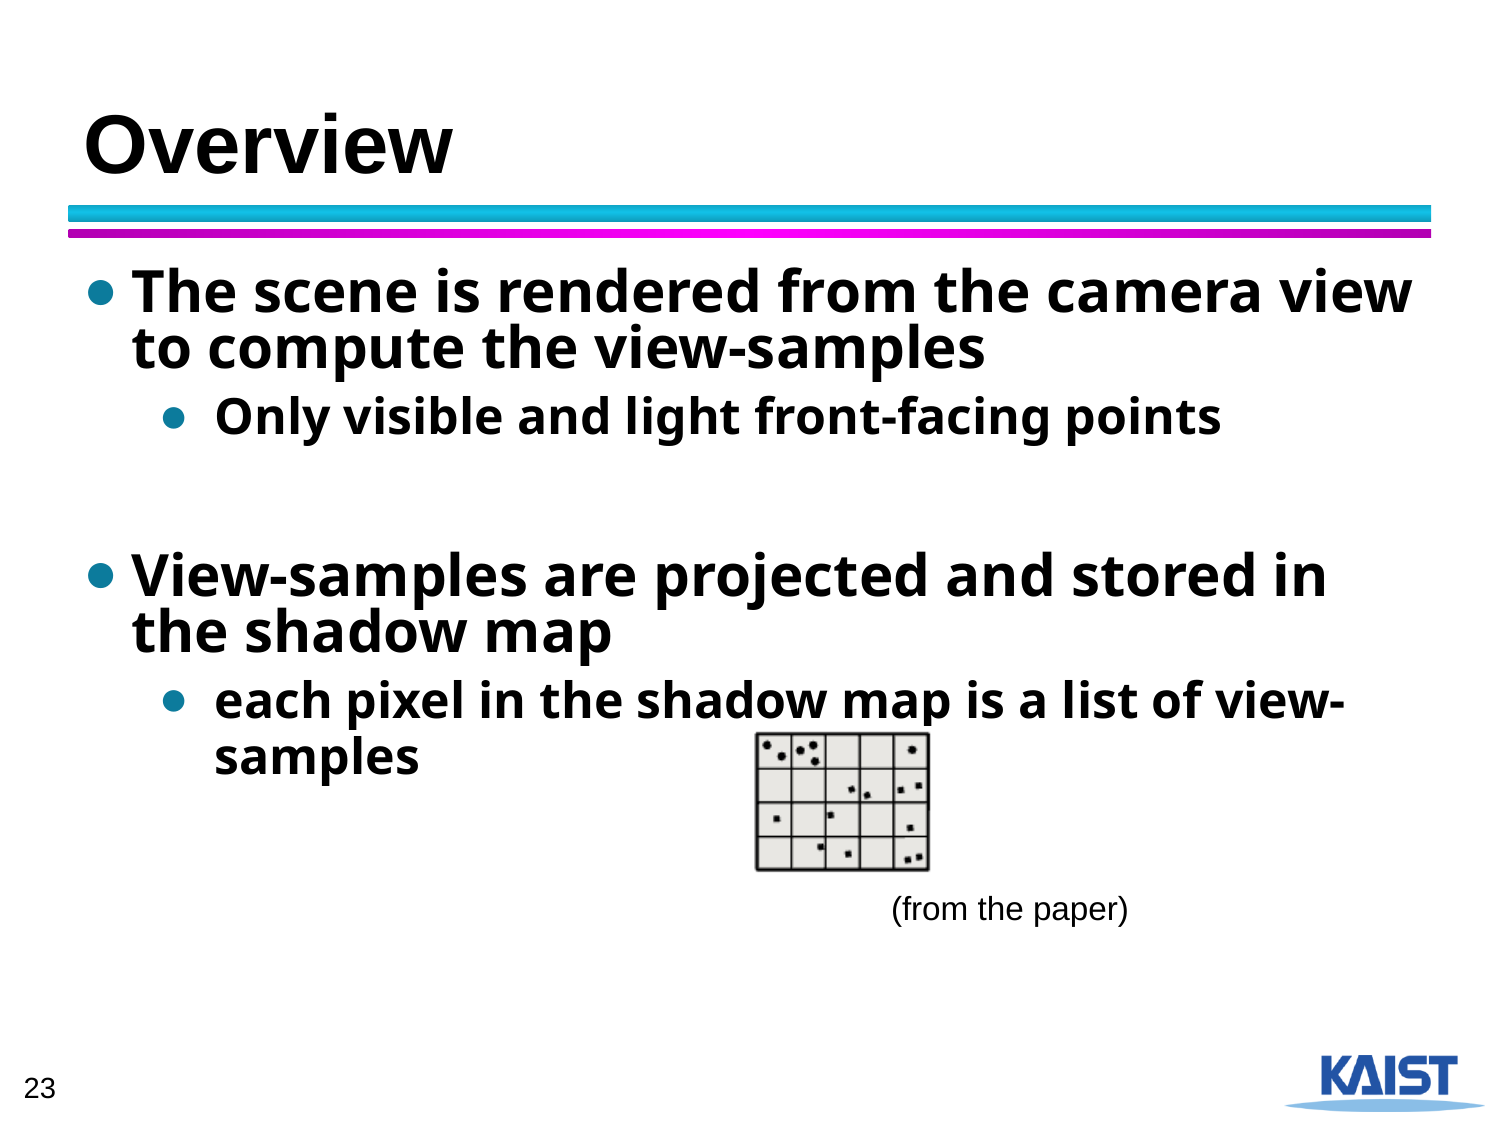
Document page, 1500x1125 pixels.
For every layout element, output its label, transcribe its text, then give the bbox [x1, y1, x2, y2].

picture [749, 726, 935, 880]
title Overview [68, 48, 1428, 199]
picture [1284, 1055, 1485, 1112]
text_box (from the paper) [876, 879, 1145, 935]
list The scene is rendered from the camera view to compute the view-samples Only visible and light front-facing points View-samples are projected and stored in the shadow map each pixel in the shadow map is a list of view-samples [68, 259, 1434, 1093]
